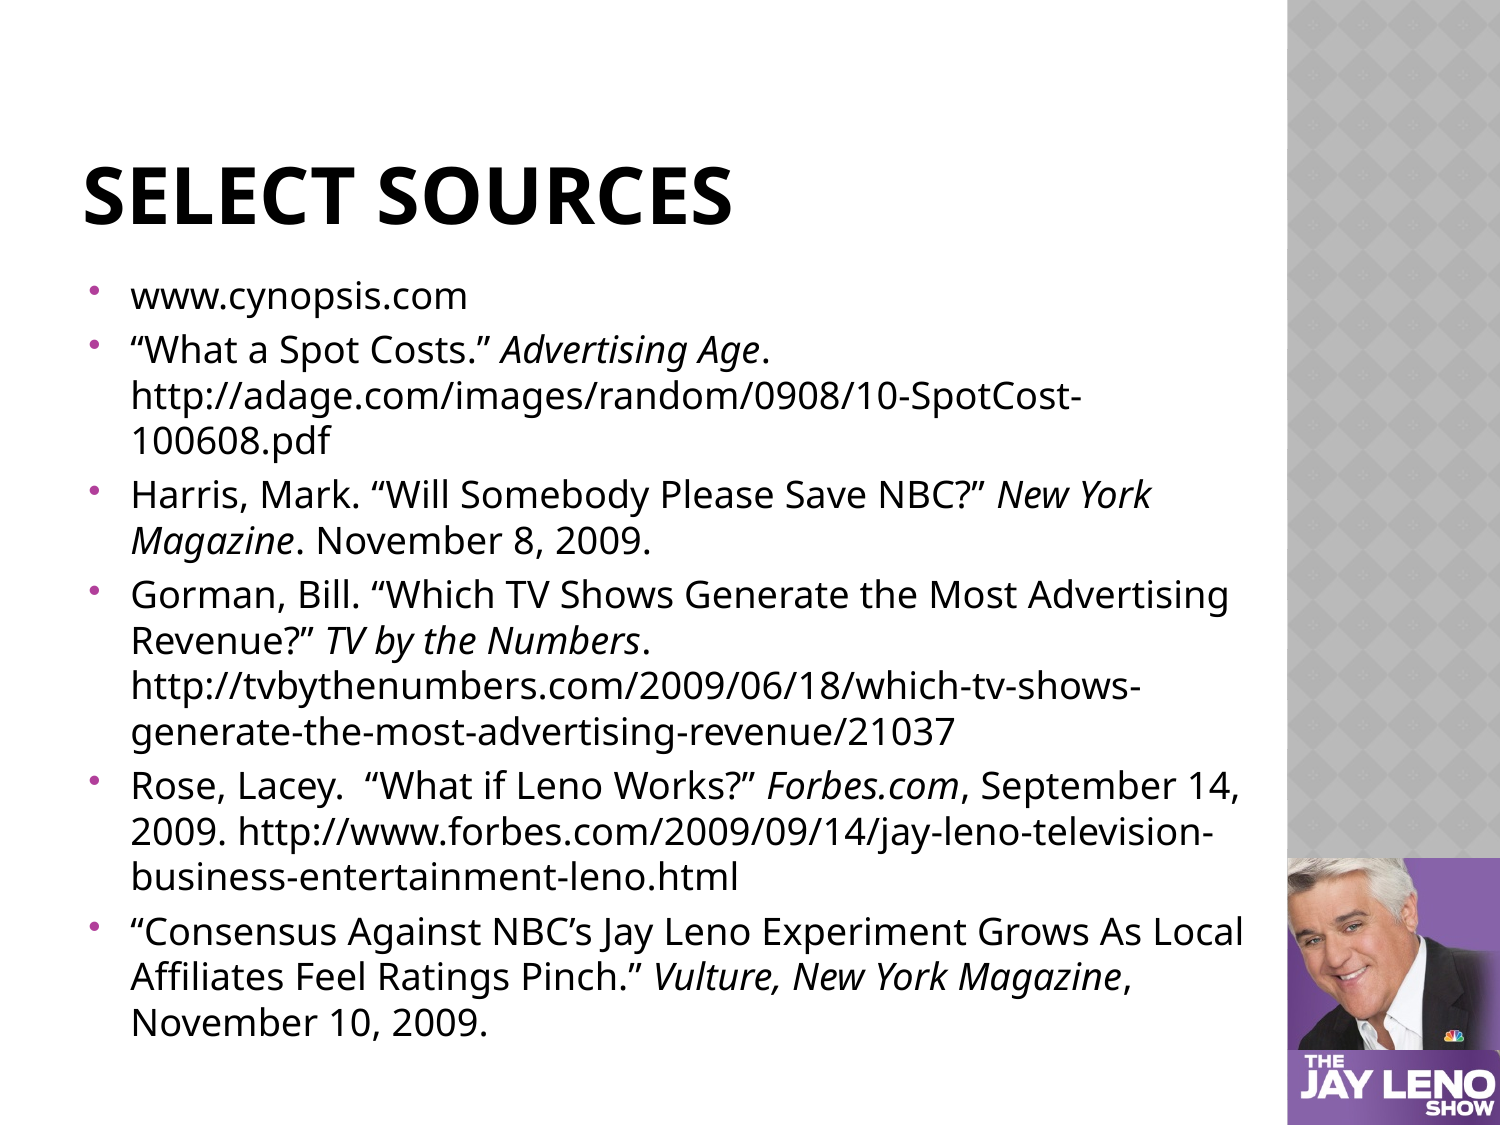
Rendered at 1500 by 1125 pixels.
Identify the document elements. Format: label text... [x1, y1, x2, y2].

picture [1287, 858, 1500, 1125]
title Select Sources [75, 52, 1263, 240]
list www.cynopsis.com “What a Spot Costs.” Advertising Age. http://adage.com/images/random/0908/10-SpotCost-100608.pdf Harris, Mark. “Will Somebody Please Save NBC?” New York Magazine. November 8, 2009. Gorman, Bill. “Which TV Shows Generate the Most Advertising Revenue?” TV by the Numbers. http://tvbythenumbers.com/2009/06/18/which-tv-shows-generate-the-most-advertising-revenue/21037 Rose, Lacey. “What if Leno Works?” Forbes.com, September 14, 2009. http://www.forbes.com/2009/09/14/jay-leno-television-business-entertainment-leno.html “Consensus Against NBC’s Jay Leno Experiment Grows As Local Affiliates Feel Ratings Pinch.” Vulture, New York Magazine, November 10, 2009. [75, 264, 1263, 1059]
